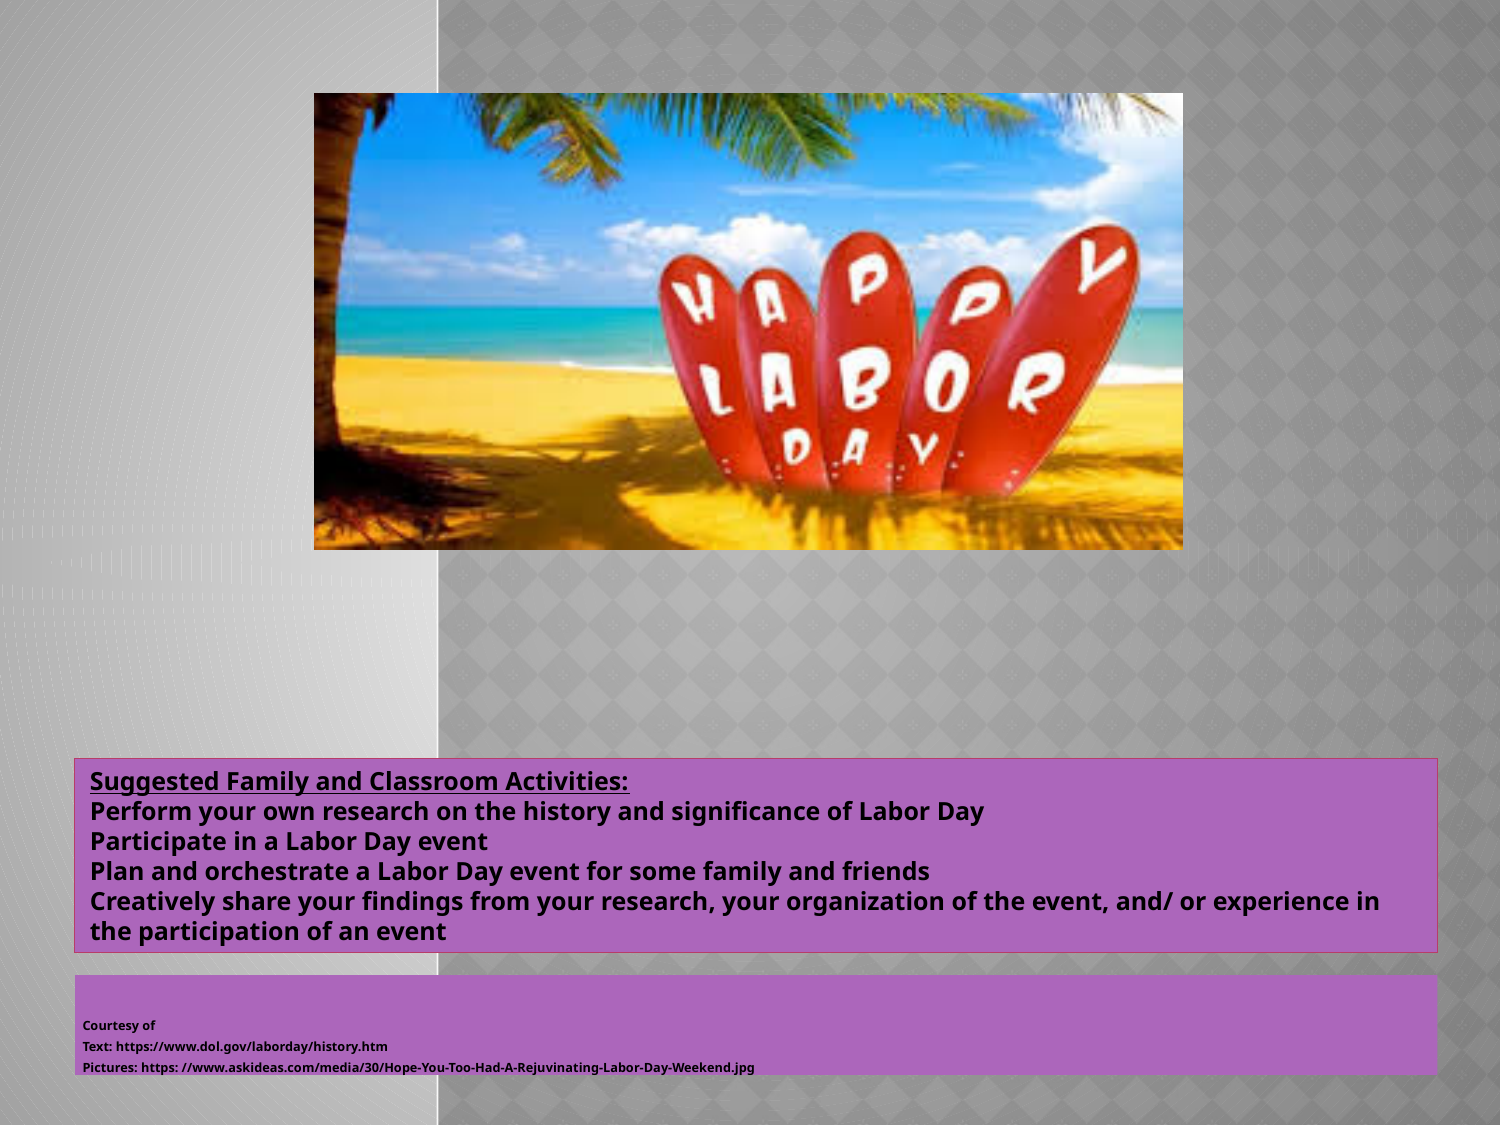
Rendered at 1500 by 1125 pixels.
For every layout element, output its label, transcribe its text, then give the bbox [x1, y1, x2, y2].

picture [314, 93, 1183, 551]
text_box Suggested Family and Classroom Activities: Perform your own research on the history and significance of Labor Day Participate in a Labor Day event Plan and orchestrate a Labor Day event for some family and friends Creatively share your findings from your research, your organization of the event, and/ or experience in the participation of an event [74, 758, 1438, 953]
subtitle Courtesy of Text: https://www.dol.gov/laborday/history.htm Pictures: https: //www.askideas.com/media/30/Hope-You-Too-Had-A-Rejuvinating-Labor-Day-Weekend.jpg [75, 975, 1438, 1075]
